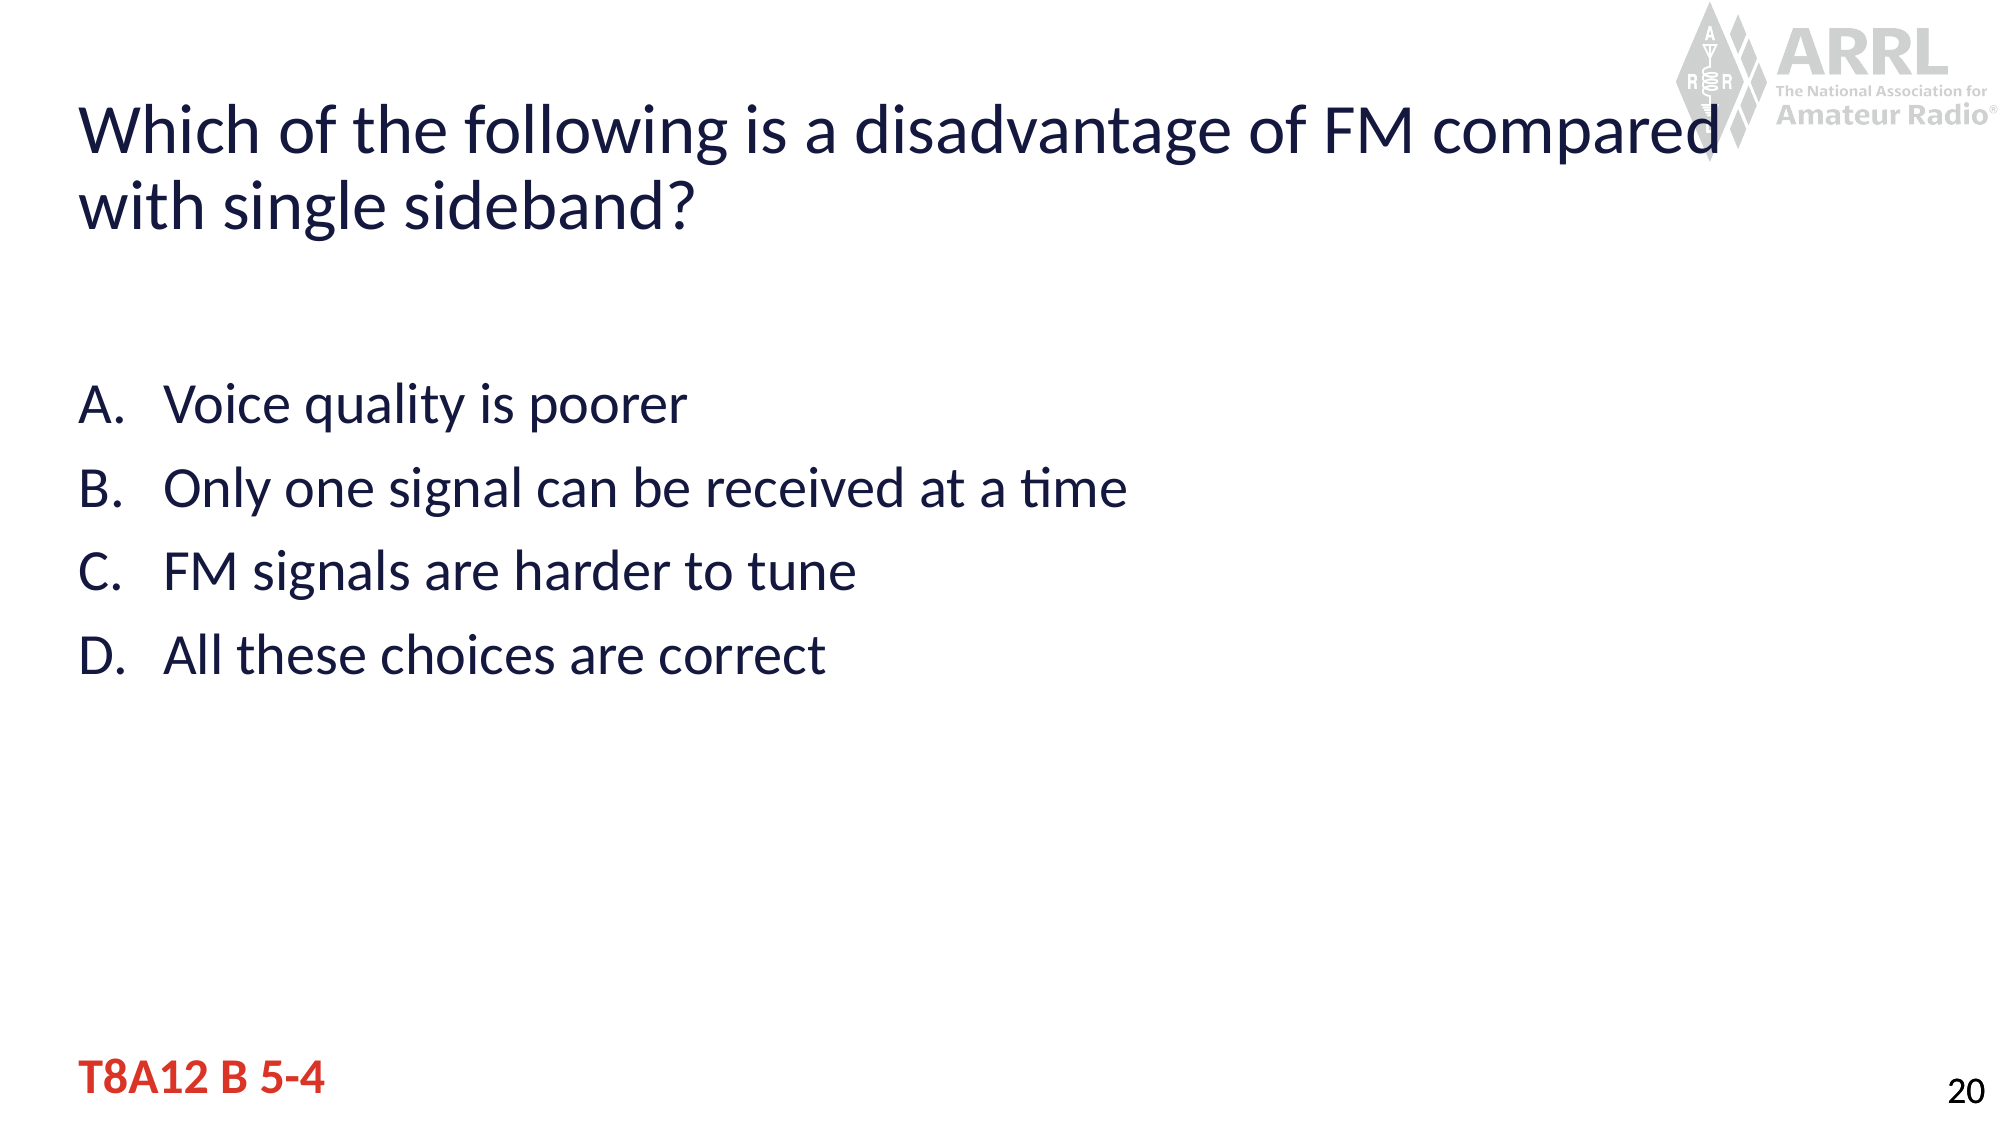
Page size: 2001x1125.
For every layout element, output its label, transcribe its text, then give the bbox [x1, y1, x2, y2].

list Voice quality is poorer Only one signal can be received at a time FM signals are harder to tune All these choices are correct [63, 365, 1863, 989]
text_box T8A12 B 5-4 [63, 1036, 921, 1112]
picture [1674, 0, 2000, 164]
title Which of the following is a disadvantage of FM compared with single sideband? [63, 59, 1863, 278]
